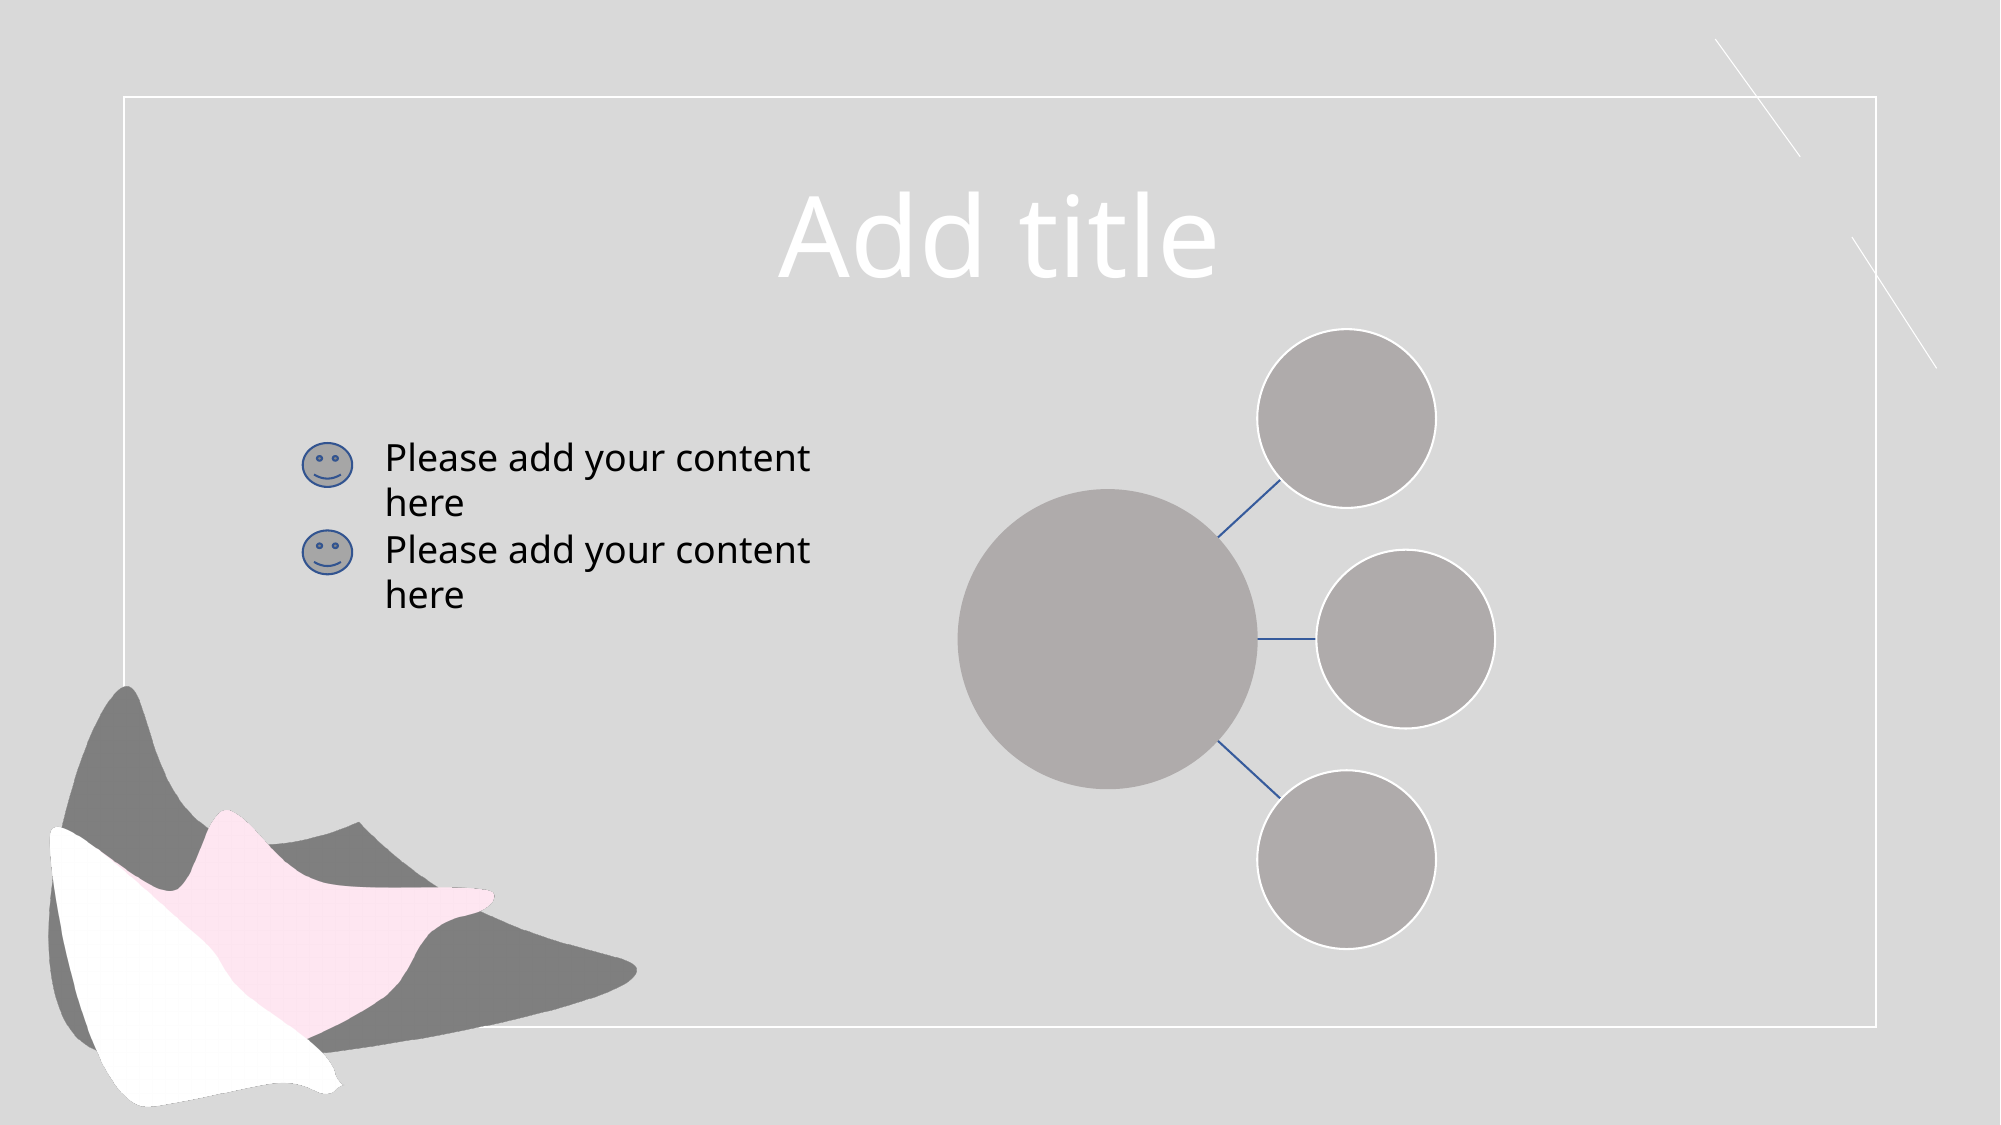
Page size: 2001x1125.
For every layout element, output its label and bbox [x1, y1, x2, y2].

text_box [881, 329, 1859, 950]
picture [48, 96, 1877, 1107]
text_box [1715, 39, 1801, 157]
text_box [1851, 236, 1937, 369]
